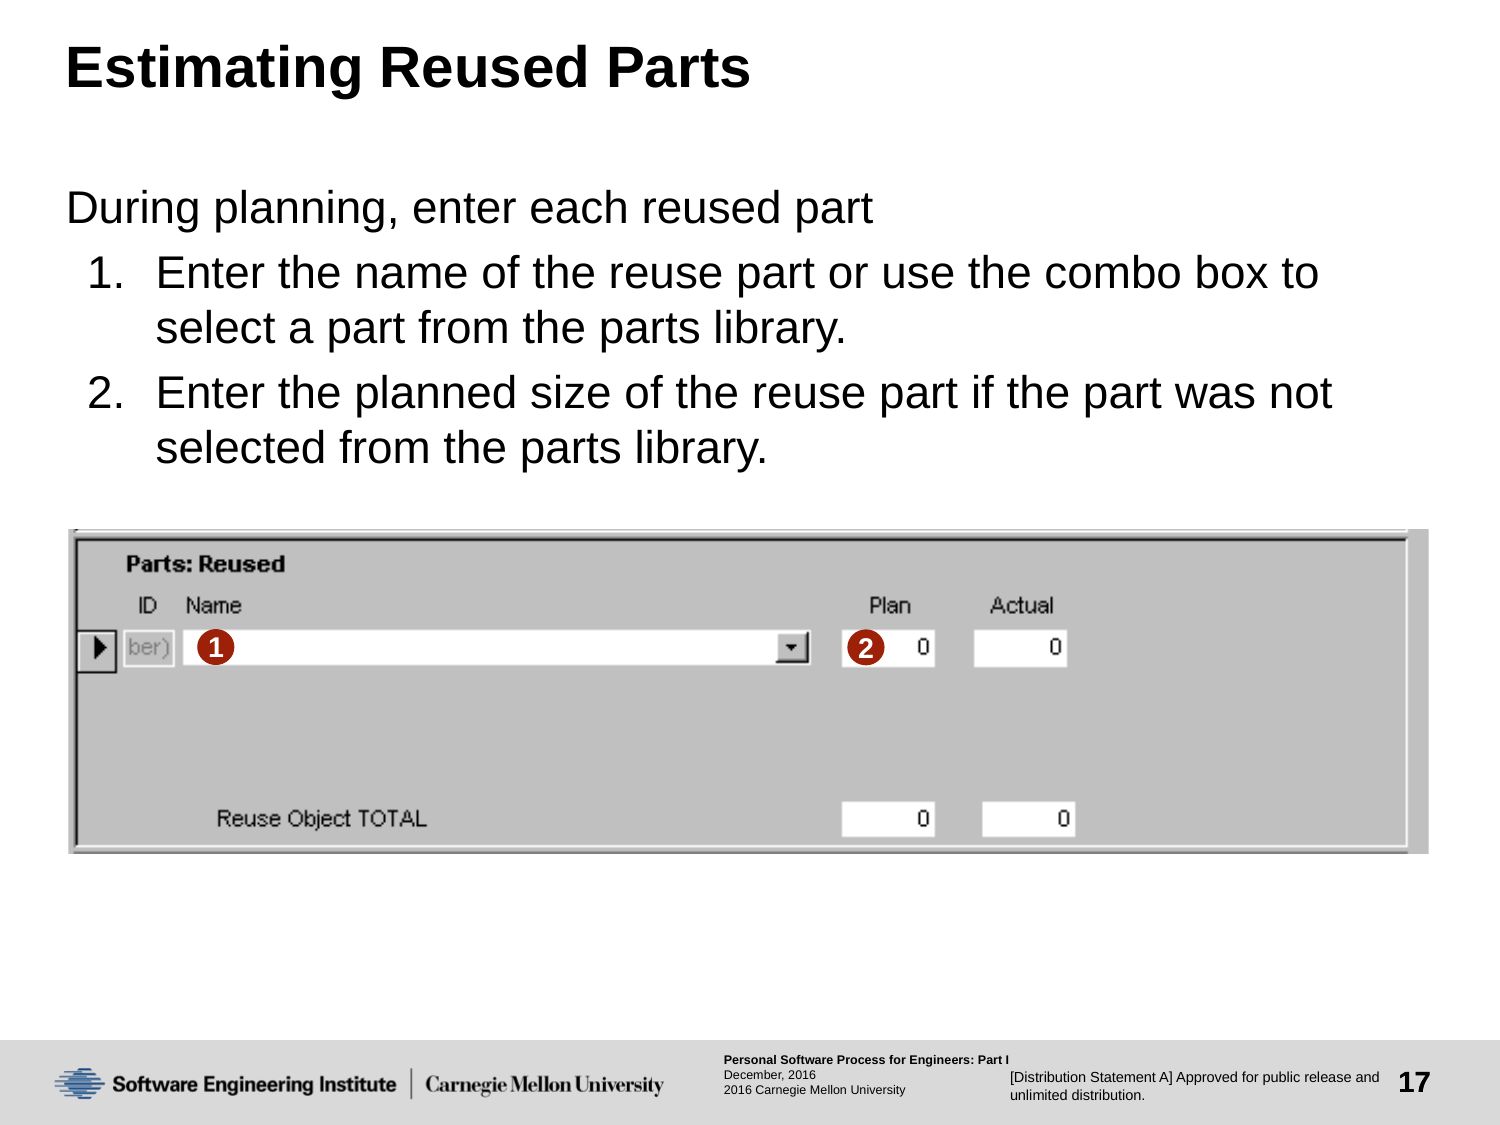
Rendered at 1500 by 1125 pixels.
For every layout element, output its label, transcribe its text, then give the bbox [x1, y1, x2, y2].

title Estimating Reused Parts [65, 37, 1313, 148]
list During planning, enter each reused part Enter the name of the reuse part or use the combo box to select a part from the parts library. Enter the planned size of the reuse part if the part was not selected from the parts library. [65, 177, 1431, 1000]
picture [68, 529, 1429, 854]
picture [46, 1061, 673, 1104]
